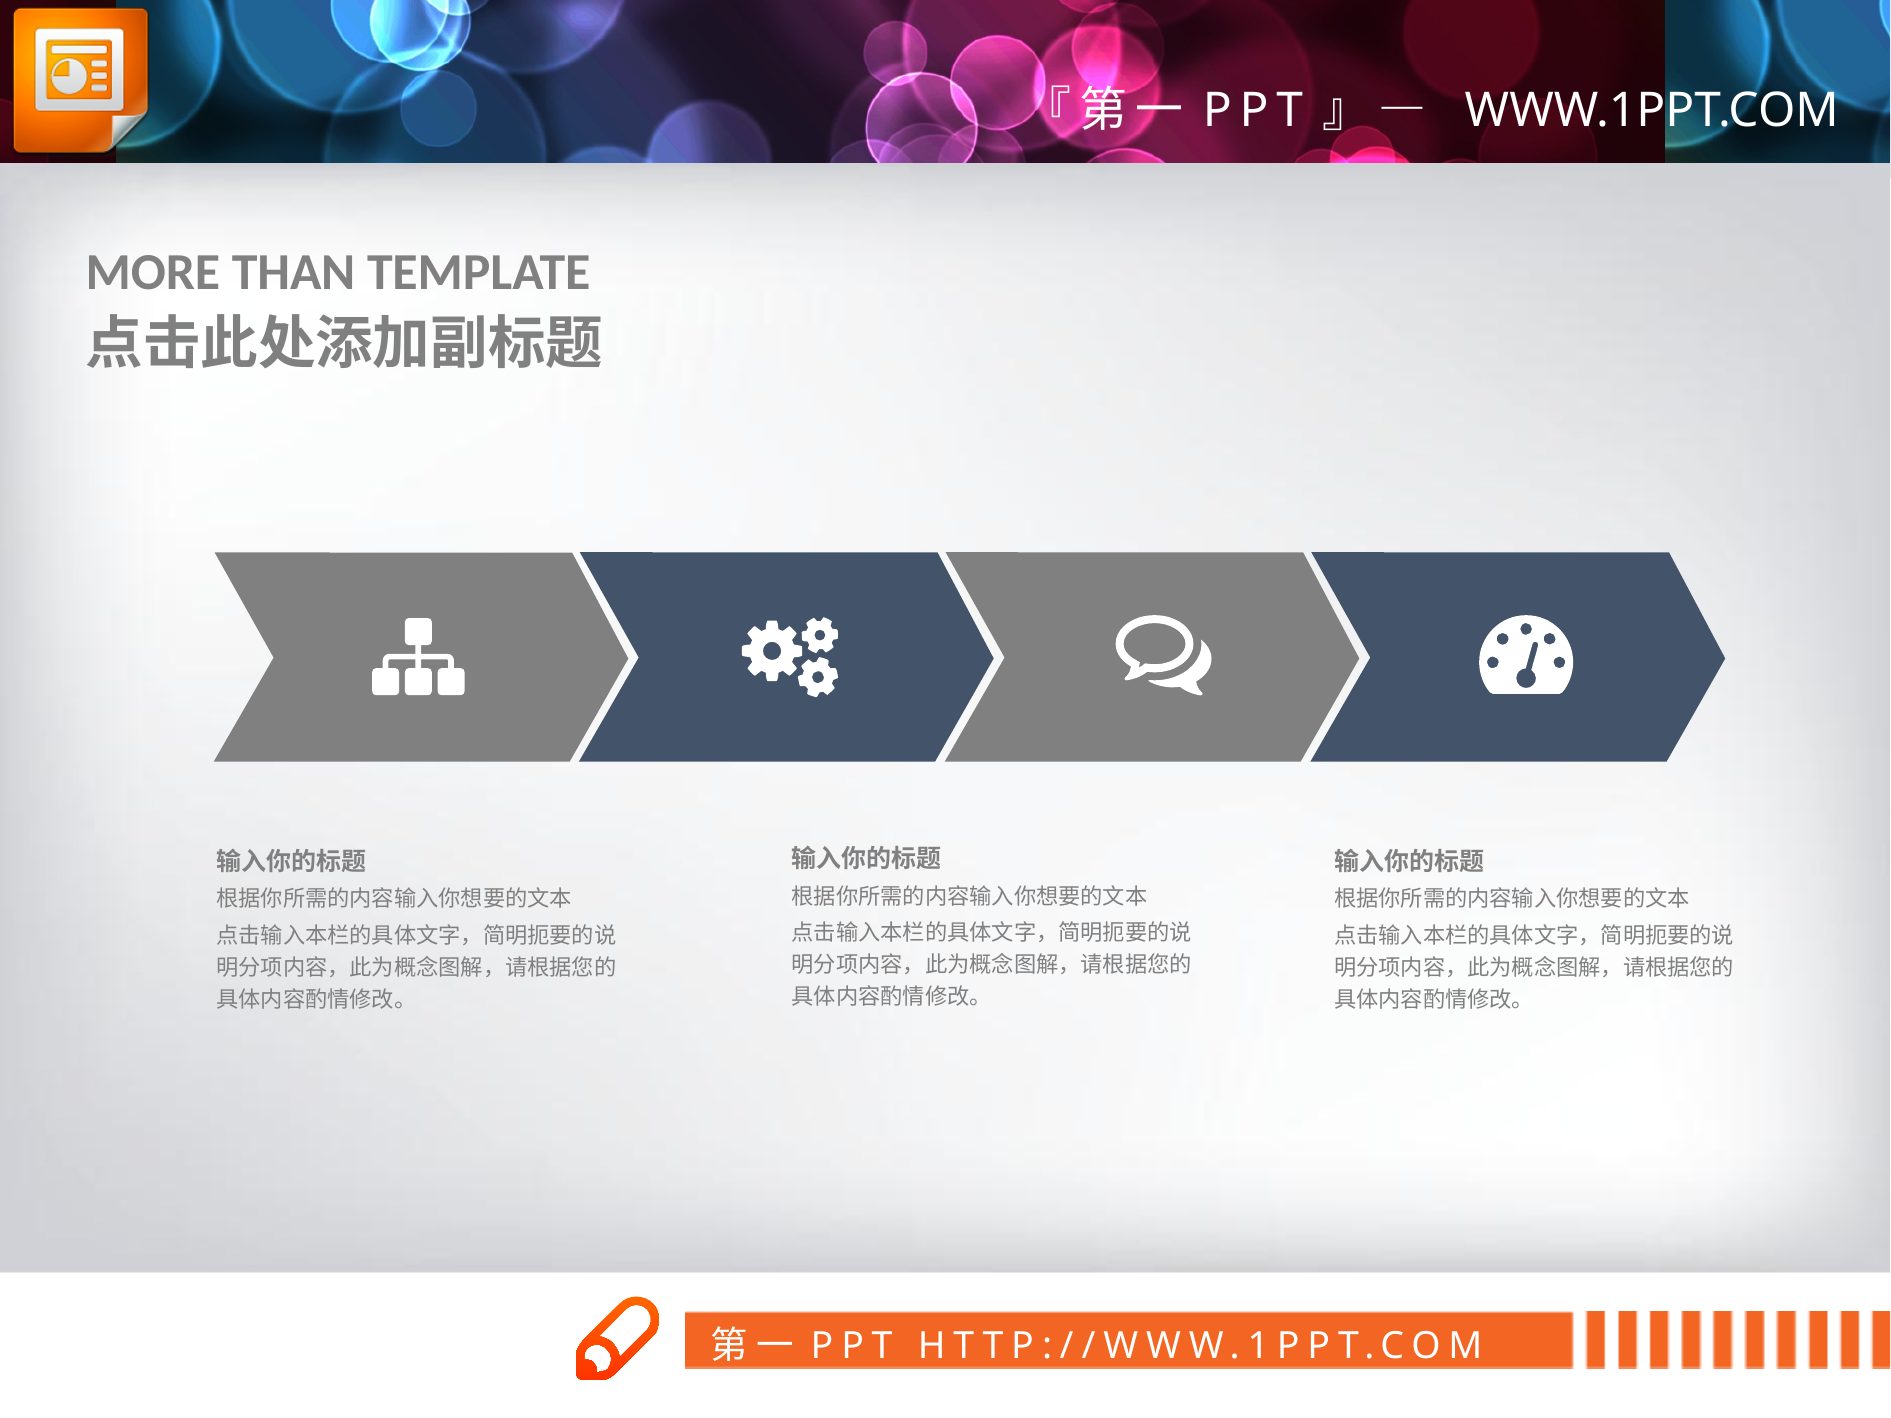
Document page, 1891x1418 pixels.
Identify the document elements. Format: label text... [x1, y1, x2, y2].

text_box [213, 552, 629, 762]
text_box MORE THAN TEMPLATE 点击此处添加副标题 [70, 223, 732, 383]
text_box [1479, 615, 1574, 694]
text_box [372, 618, 465, 696]
text_box [741, 620, 803, 682]
text_box [797, 657, 839, 698]
text_box 输入你的标题 根据你所需的内容输入你想要的文本 点击输入本栏的具体文字，简明扼要的说明分项内容，此为概念图解，请根据您的具体内容酌情修改。 [192, 827, 644, 1024]
text_box 输入你的标题 根据你所需的内容输入你想要的文本 点击输入本栏的具体文字，简明扼要的说明分项内容，此为概念图解，请根据您的具体内容酌情修改。 [768, 824, 1220, 1021]
text_box [1310, 552, 1726, 762]
text_box [944, 552, 1360, 762]
text_box [578, 552, 994, 762]
picture [685, 1311, 1891, 1369]
picture [0, 0, 1891, 1275]
text_box 输入你的标题 根据你所需的内容输入你想要的文本 点击输入本栏的具体文字，简明扼要的说明分项内容，此为概念图解，请根据您的具体内容酌情修改。 [1310, 827, 1762, 1024]
text_box [1115, 615, 1194, 681]
text_box [801, 617, 838, 654]
text_box [1148, 639, 1212, 696]
